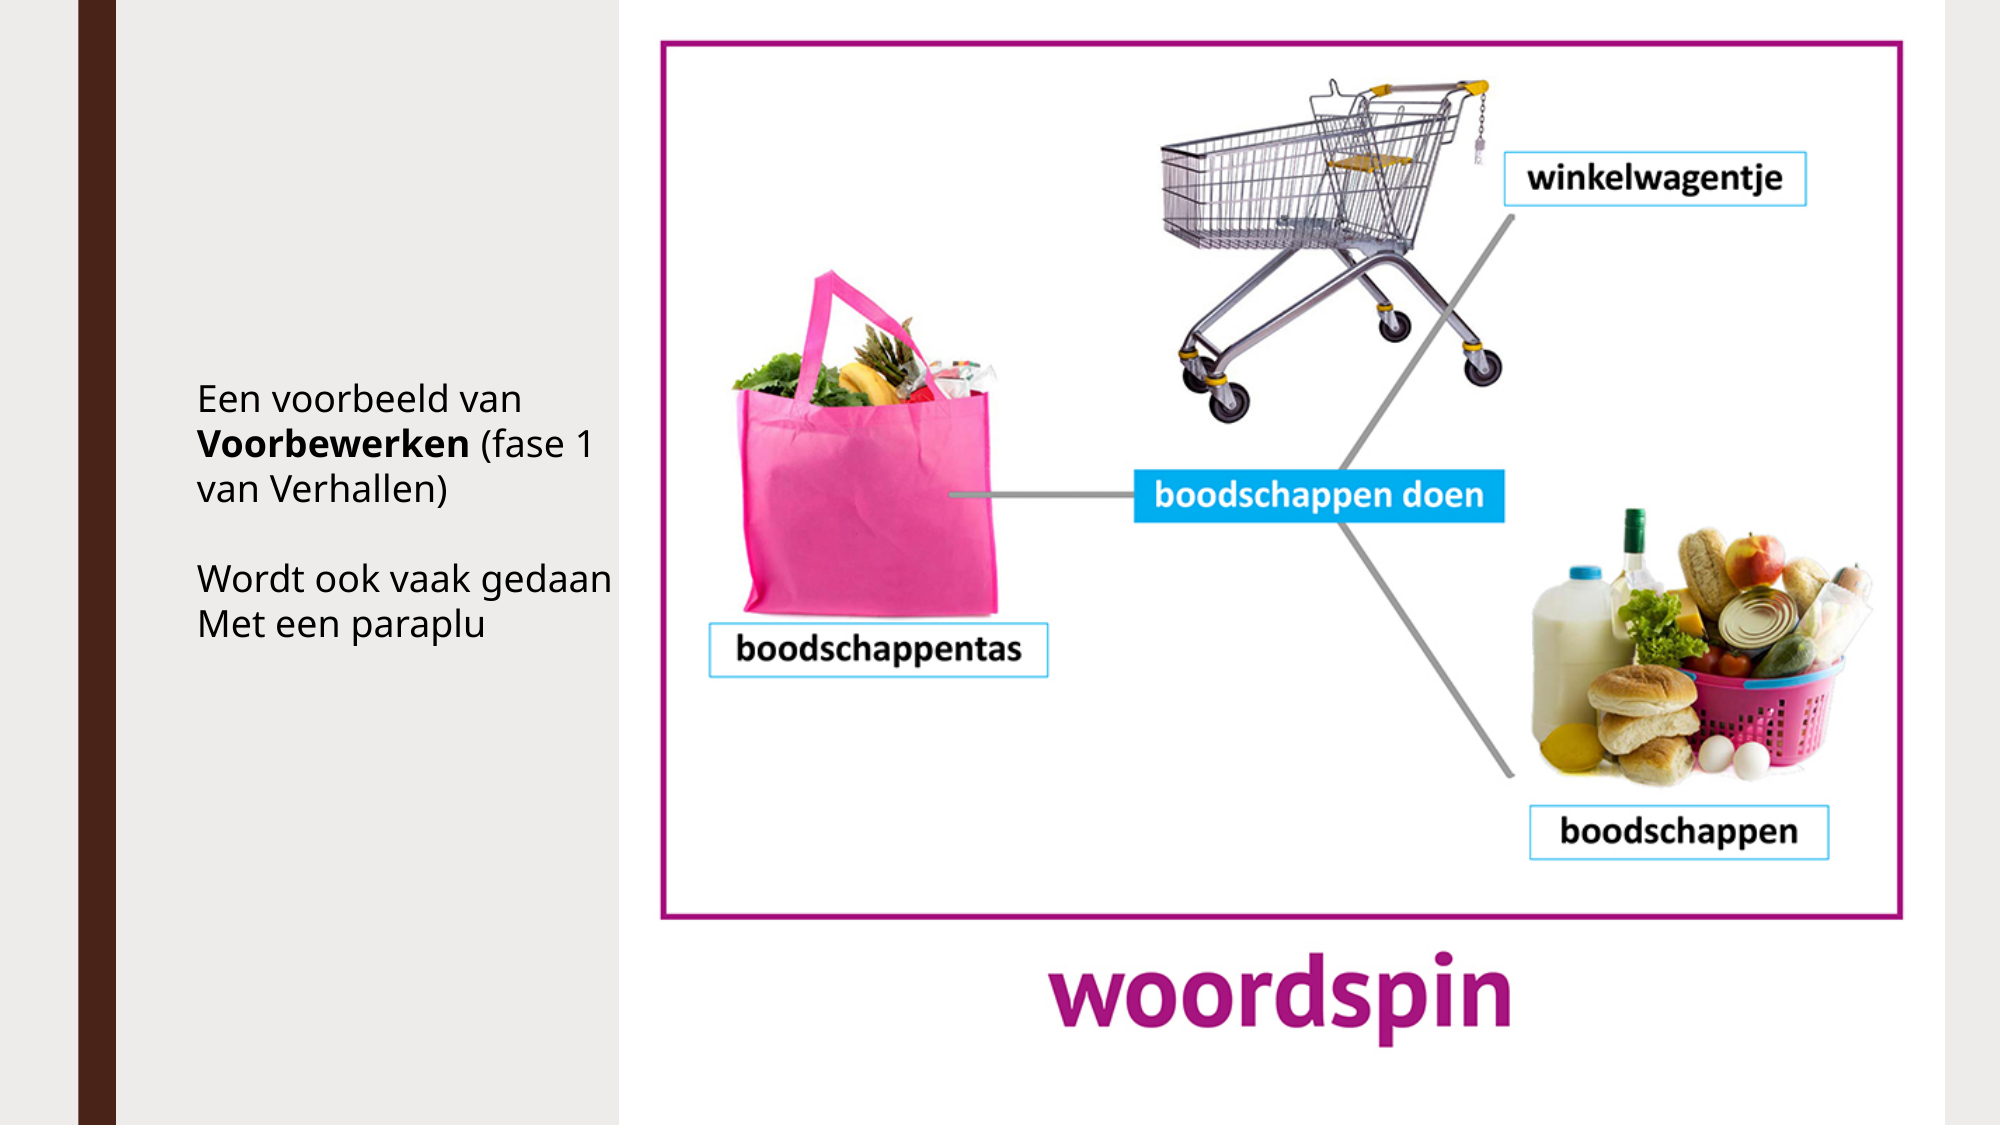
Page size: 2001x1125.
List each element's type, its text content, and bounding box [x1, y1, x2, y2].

text_box Een voorbeeld van Voorbewerken (fase 1 van Verhallen) Wordt ook vaak gedaan Met een paraplu [182, 367, 619, 653]
picture [619, 0, 1945, 1125]
